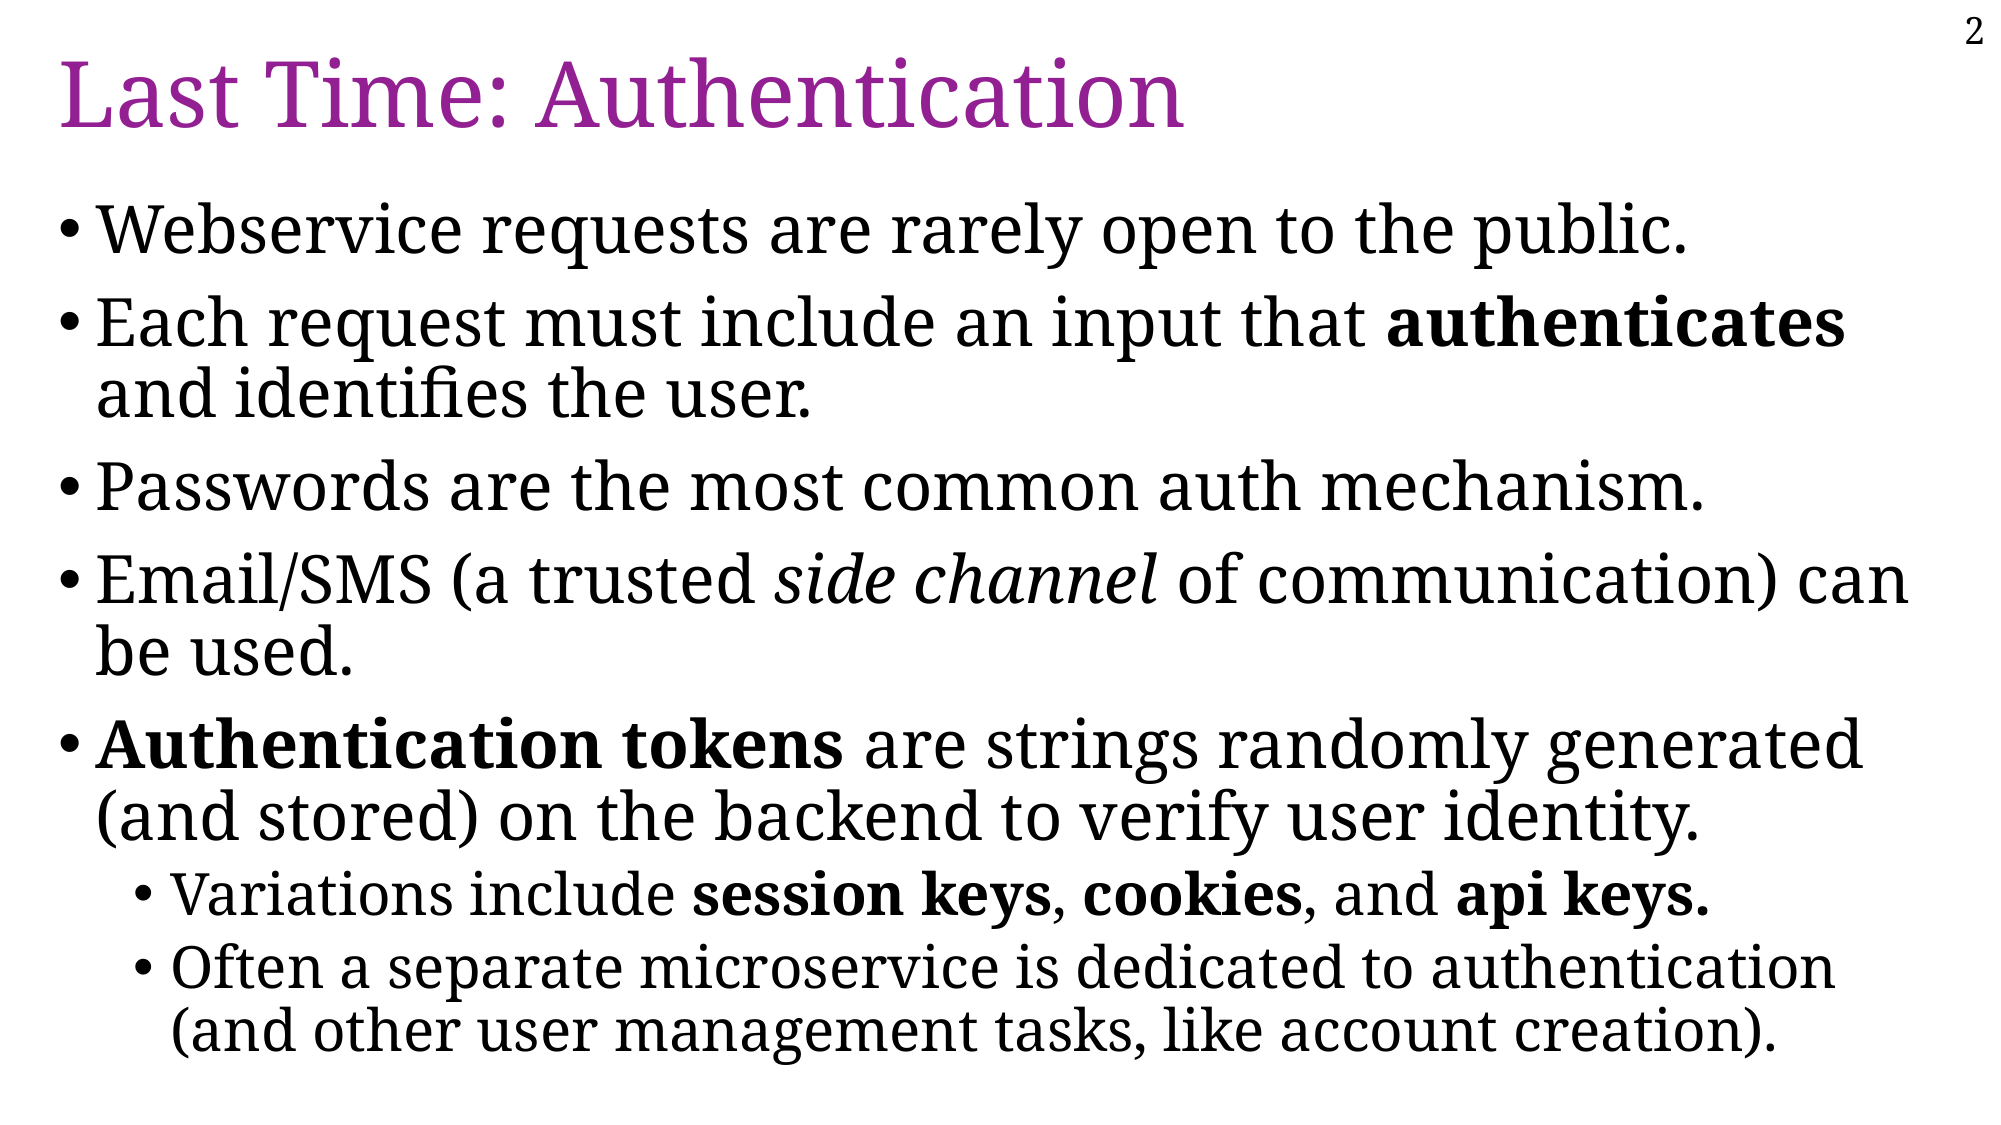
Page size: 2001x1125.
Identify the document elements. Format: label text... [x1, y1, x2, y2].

list Webservice requests are rarely open to the public. Each request must include an input that authenticates and identifies the user. Passwords are the most common auth mechanism. Email/SMS (a trusted side channel of communication) can be used. Authentication tokens are strings randomly generated (and stored) on the backend to verify user identity. Variations include session keys, cookies, and api keys. Often a separate microservice is dedicated to authentication (and other user management tasks, like account creation). [43, 188, 1953, 1106]
title Last Time: Authentication [43, 25, 1953, 171]
